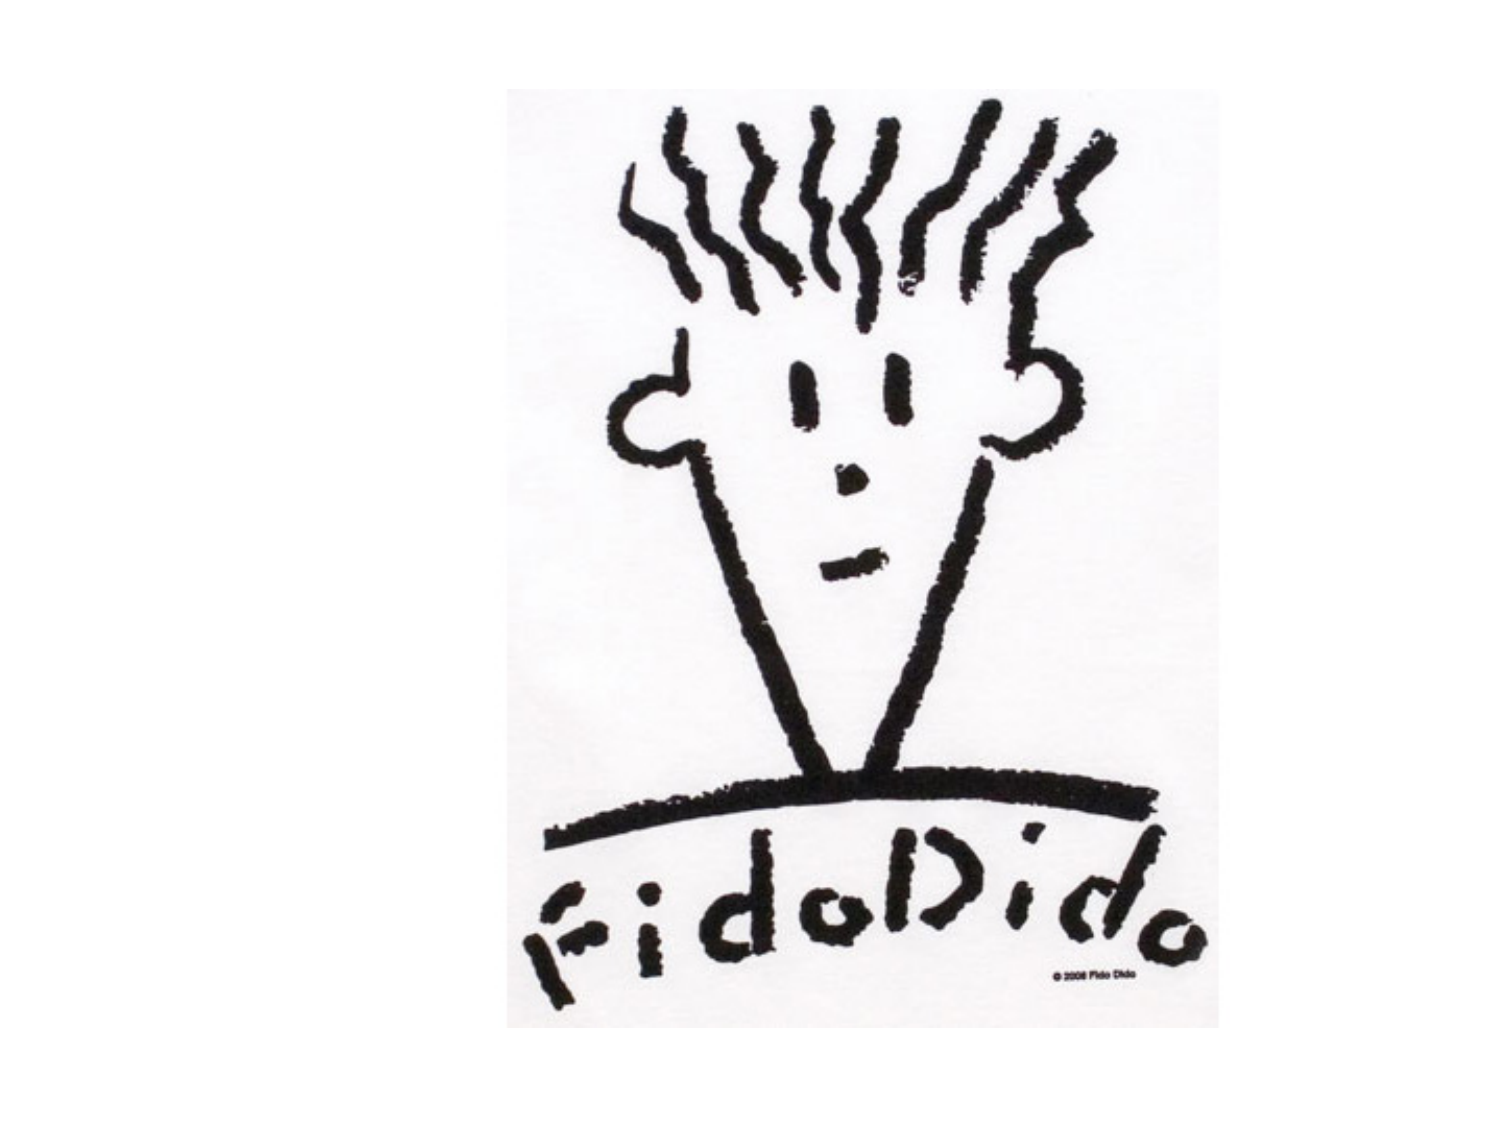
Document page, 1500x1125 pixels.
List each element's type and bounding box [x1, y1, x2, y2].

picture [395, 89, 1334, 1028]
